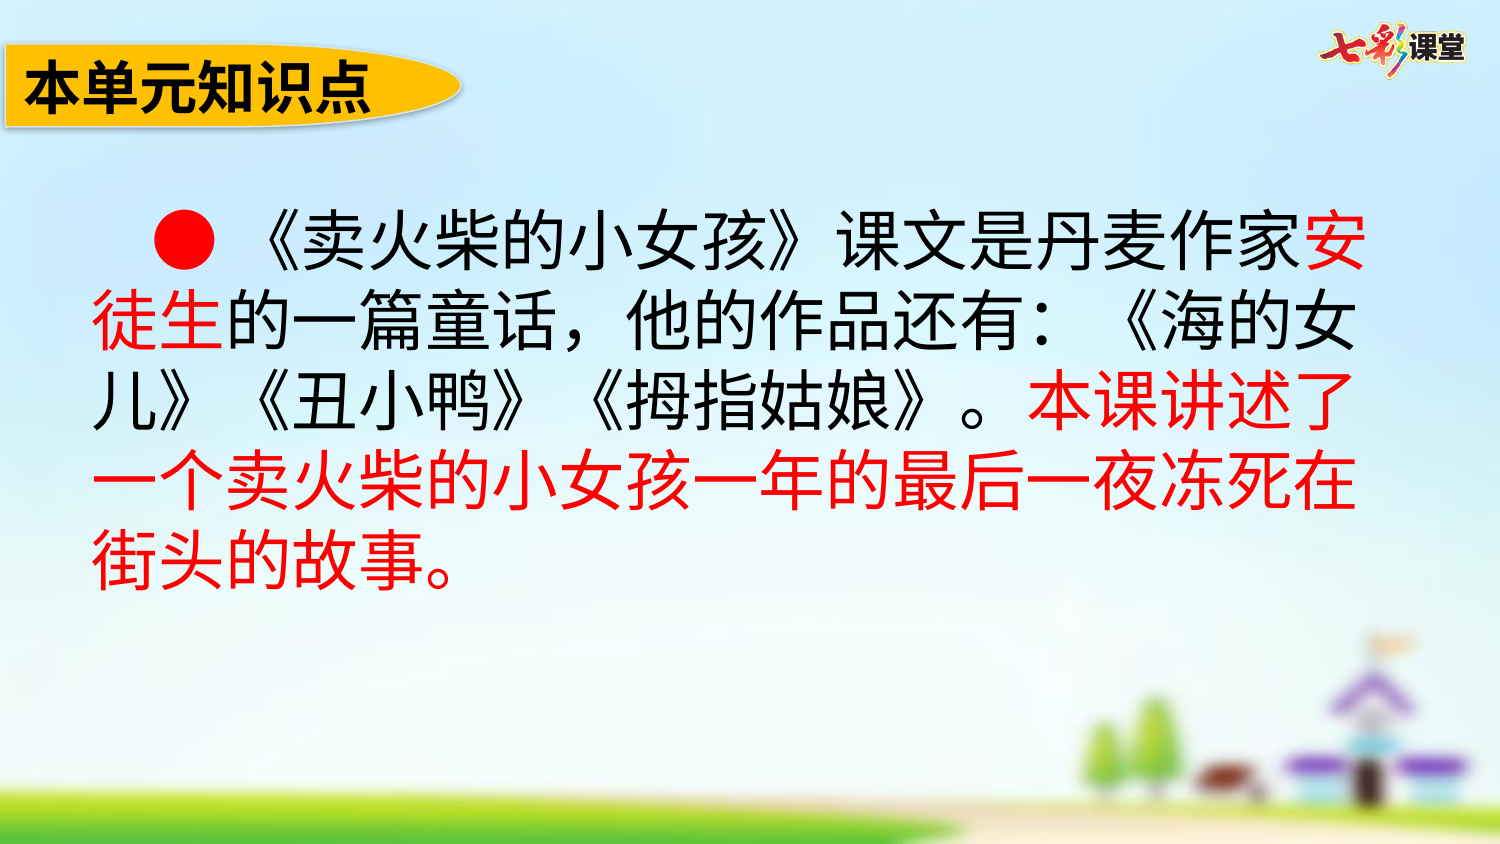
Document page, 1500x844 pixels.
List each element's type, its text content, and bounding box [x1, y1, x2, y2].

text_box ●《卖火柴的小女孩》课文是丹麦作家安徒生的一篇童话，他的作品还有：《海的女儿》《丑小鸭》《拇指姑娘》。本课讲述了一个卖火柴的小女孩一年的最后一夜冻死在街头的故事。 [76, 191, 1427, 607]
picture [0, 0, 1500, 844]
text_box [0, 43, 462, 128]
